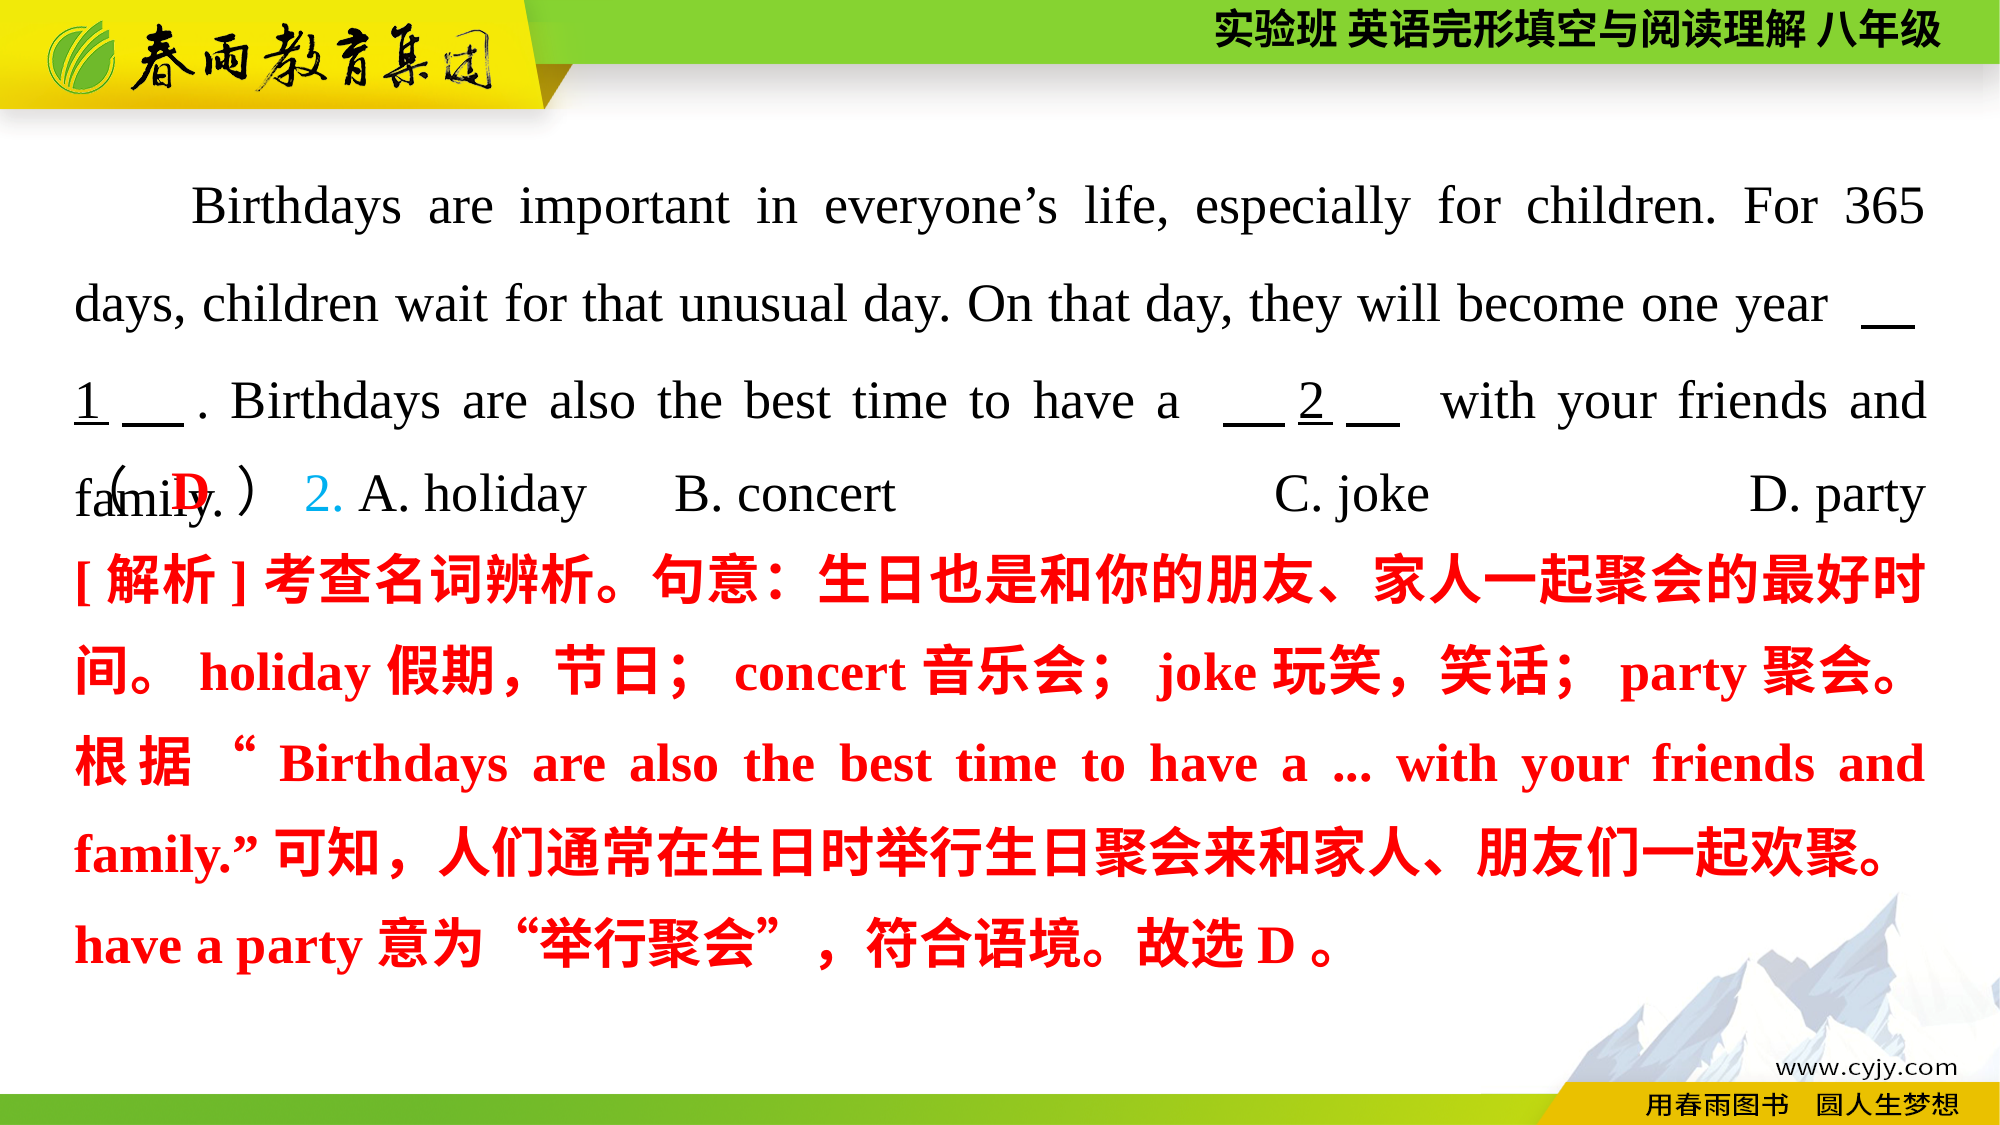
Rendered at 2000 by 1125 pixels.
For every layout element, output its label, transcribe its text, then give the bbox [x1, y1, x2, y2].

text_box （ ）2. A. holiday B. concert C. joke D. party [59, 424, 157, 512]
text_box [解析]考查名词辨析。句意：生日也是和你的朋友、家人一起聚会的最好时间。holiday假期，节日；concert音乐会；joke玩笑，笑话；party聚会。根据“Birthdays are also the best time to have a ... with your friends and family.”可知，人们通常在生日时举行生日聚会来和家人、朋友们一起欢聚。have a party意为“举行聚会”，符合语境。故选D。 [59, 512, 1944, 982]
text_box D [157, 422, 227, 512]
picture [0, 0, 2000, 1125]
text_box （ ）2. A. holiday B. concert C. joke D. party [227, 424, 1944, 512]
list Birthdays are important in everyone’s life, especially for children. For 365 days, children wait for that unusual day. On that day, they will become one year 1 . Birthdays are also the best time to have a 2 with your friends and family. [59, 129, 1944, 424]
